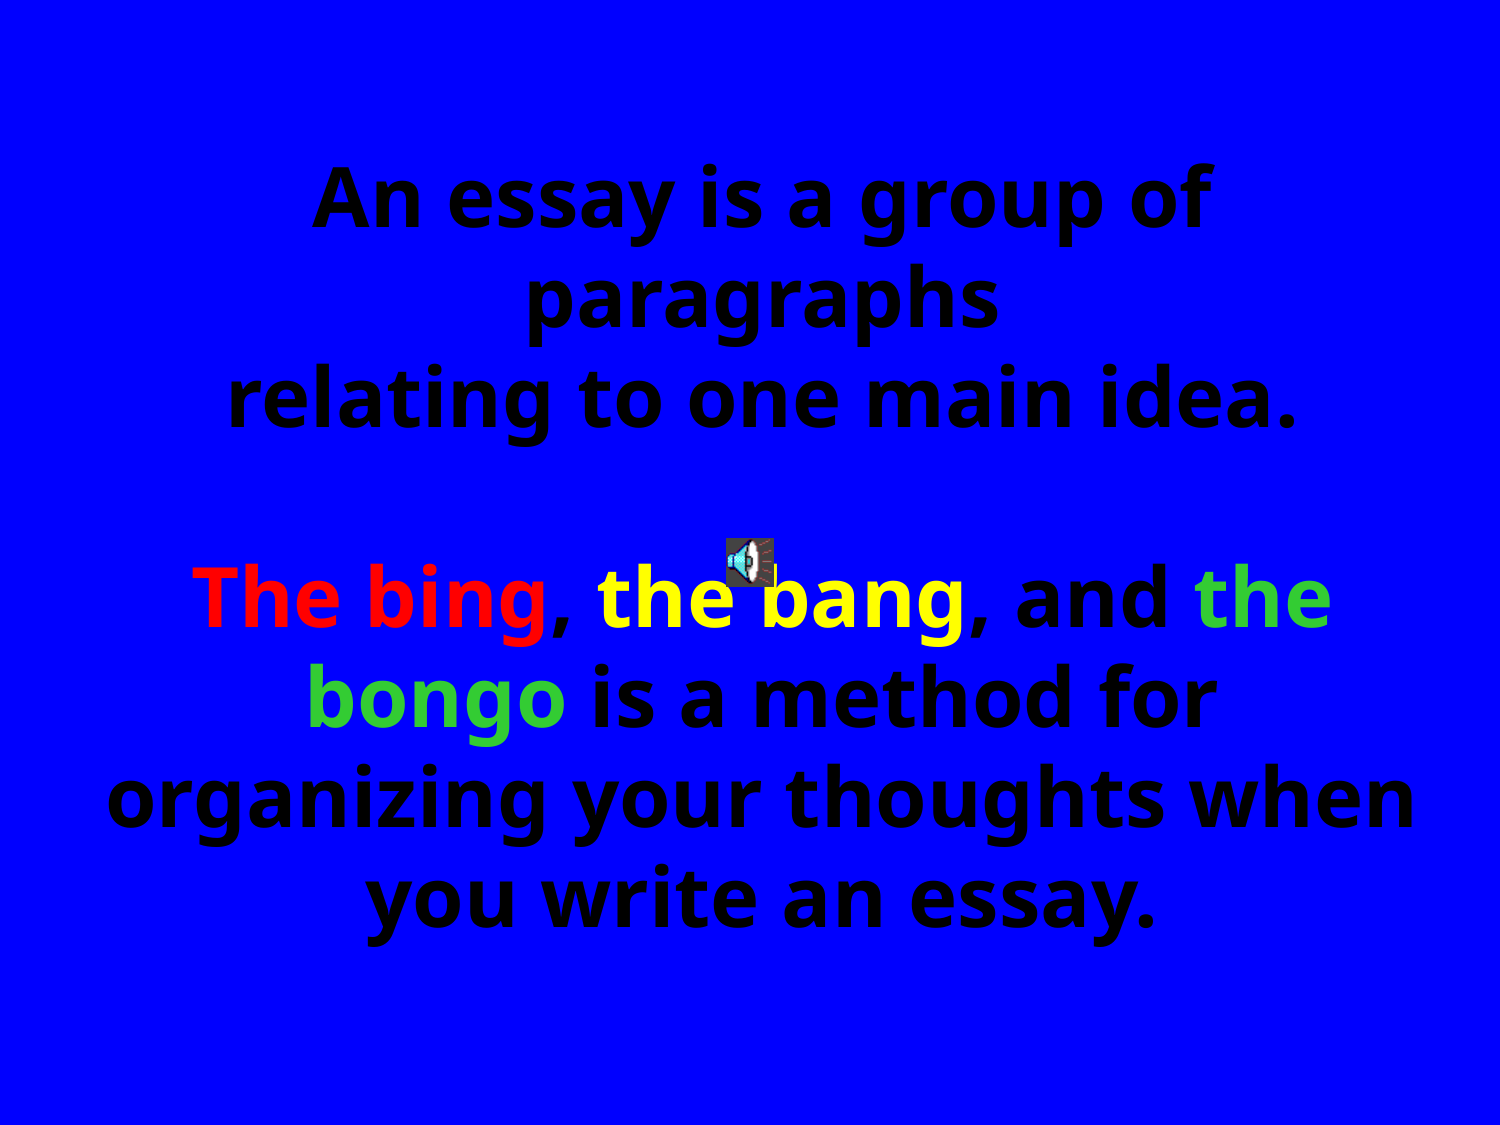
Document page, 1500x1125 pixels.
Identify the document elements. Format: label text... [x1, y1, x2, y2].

title An essay is a group of paragraphs relating to one main idea. The bing, the bang, and the bongo is a method for organizing your thoughts when you write an essay. [87, 299, 1438, 488]
picture [724, 537, 776, 588]
